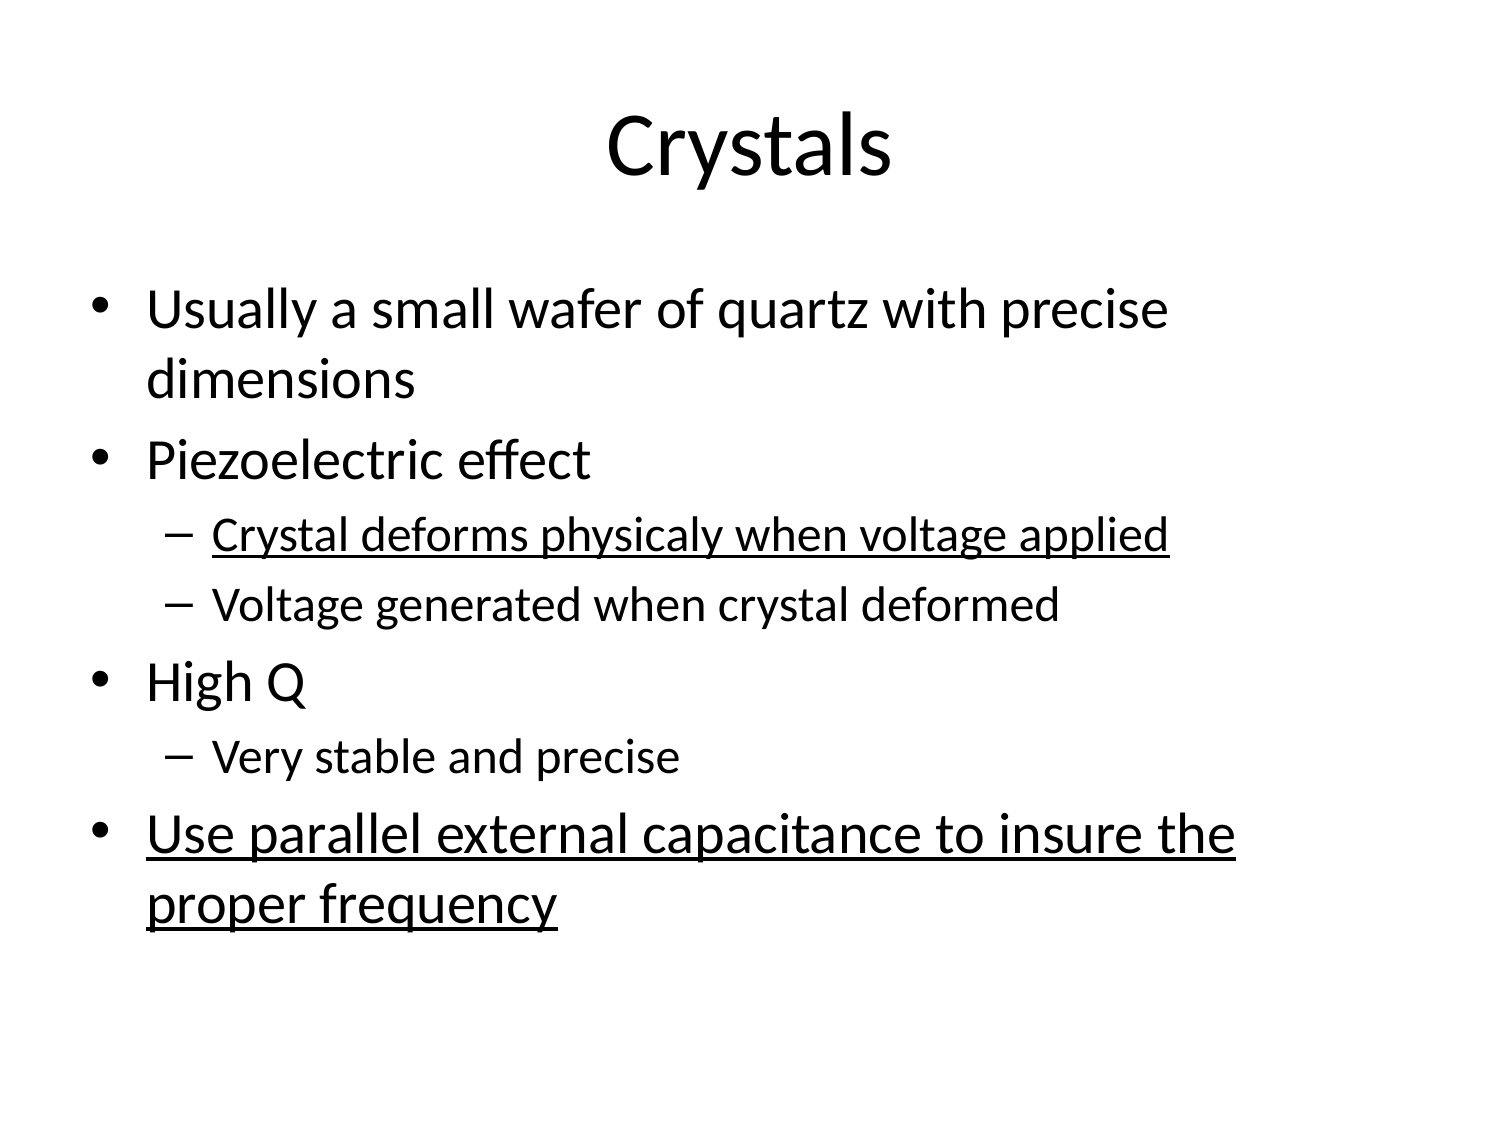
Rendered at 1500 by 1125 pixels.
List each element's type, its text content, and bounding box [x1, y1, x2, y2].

title Crystals [75, 45, 1425, 233]
list Usually a small wafer of quartz with precise dimensions Piezoelectric effect Crystal deforms physicaly when voltage applied Voltage generated when crystal deformed High Q Very stable and precise Use parallel external capacitance to insure the proper frequency [75, 262, 1425, 1005]
